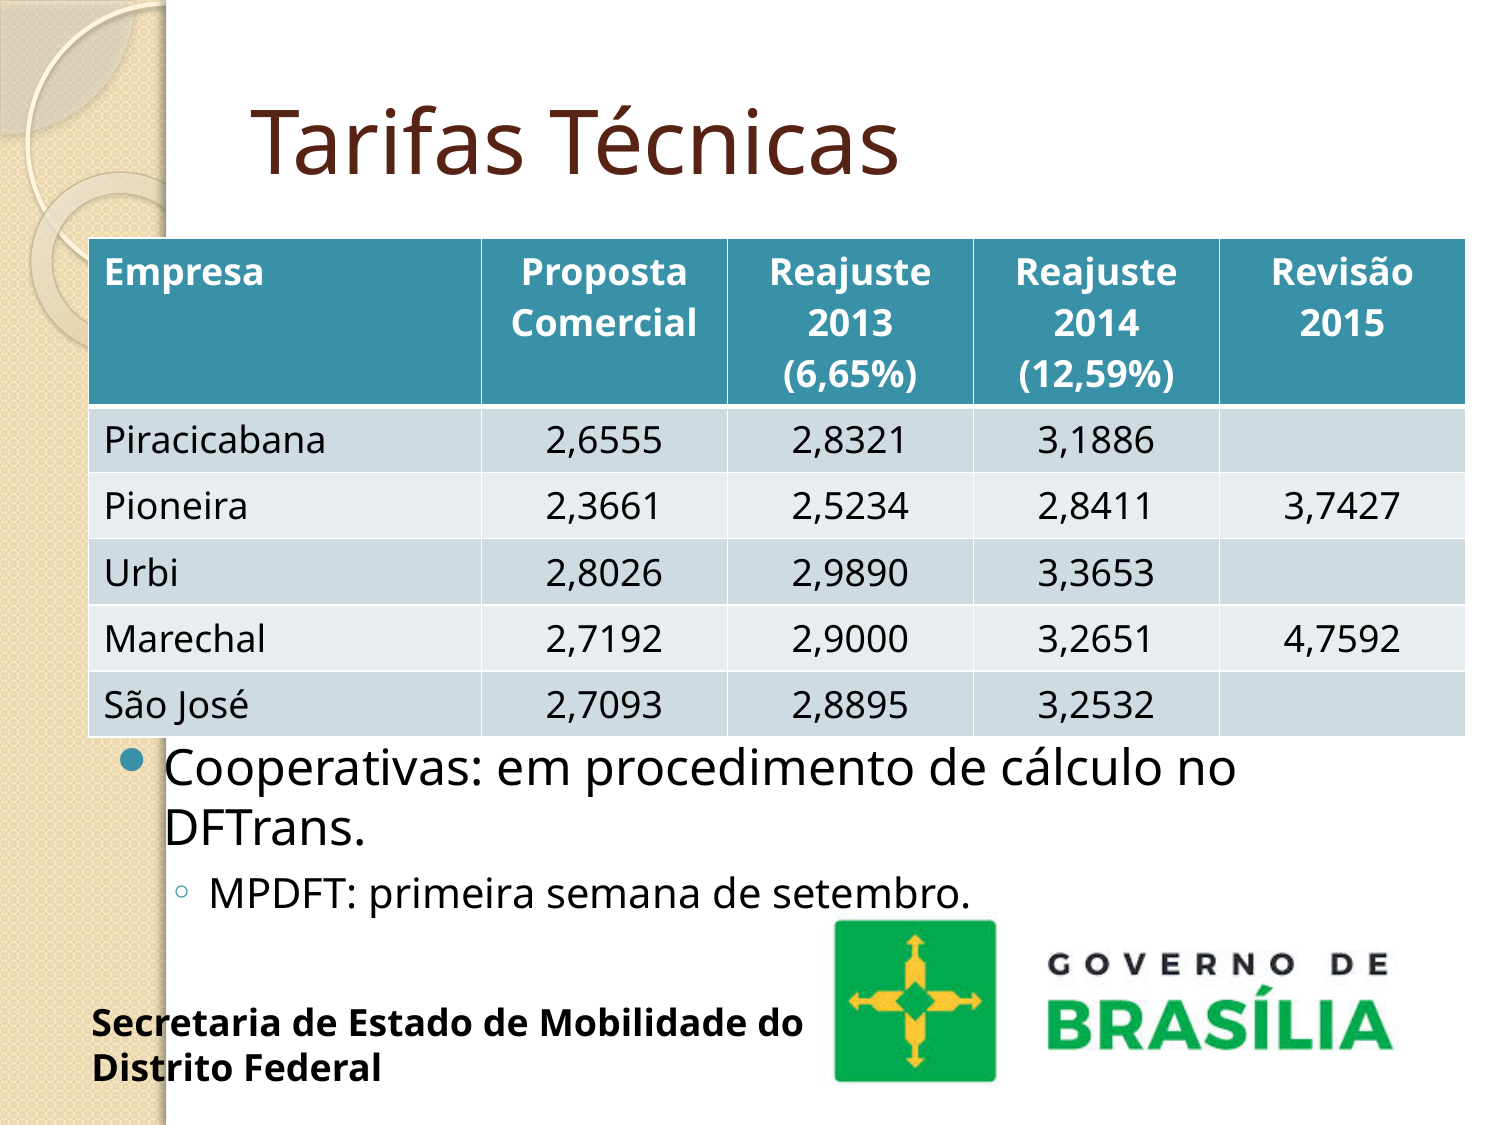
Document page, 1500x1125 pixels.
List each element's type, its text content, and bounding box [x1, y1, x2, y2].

table_cell 2,9890 [728, 539, 973, 604]
title Tarifas Técnicas [235, 45, 1466, 233]
table_cell 2,6555 [482, 409, 727, 472]
table_cell Pioneira [89, 473, 481, 538]
table_cell 2,7093 [482, 672, 727, 727]
table_header Reajuste 2013 (6,65%) [728, 239, 973, 404]
table_cell 2,7192 [482, 606, 727, 670]
table_cell 4,7592 [1220, 606, 1465, 670]
table_cell 2,3661 [482, 473, 727, 538]
table_cell [1220, 409, 1465, 472]
table_cell 2,8411 [974, 473, 1219, 538]
table_cell 3,3653 [974, 539, 1219, 604]
table_cell Marechal [89, 606, 481, 670]
table_cell Urbi [89, 539, 481, 604]
table_cell 2,8321 [728, 409, 973, 472]
picture [823, 976, 1424, 1118]
table_header Revisão 2015 [1220, 239, 1465, 404]
table_header Proposta Comercial [482, 239, 727, 404]
table_header Reajuste 2014 (12,59%) [974, 239, 1219, 404]
table_cell 2,8895 [728, 672, 973, 727]
table_cell 3,7427 [1220, 473, 1465, 538]
table_cell 3,2532 [974, 672, 1219, 727]
table_cell 2,8026 [482, 539, 727, 604]
table_cell [1220, 539, 1465, 604]
table_cell São José [89, 672, 481, 727]
table_cell Piracicabana [89, 409, 481, 472]
table_cell 2,9000 [728, 606, 973, 670]
table_cell [1220, 672, 1465, 727]
table_header Empresa [89, 239, 481, 404]
table_cell 3,2651 [974, 606, 1219, 670]
text_box Cooperativas: em procedimento de cálculo no DFTrans. MPDFT: primeira semana de setembro. [88, 727, 1466, 976]
table_cell 3,1886 [974, 409, 1219, 472]
table_cell 2,5234 [728, 473, 973, 538]
